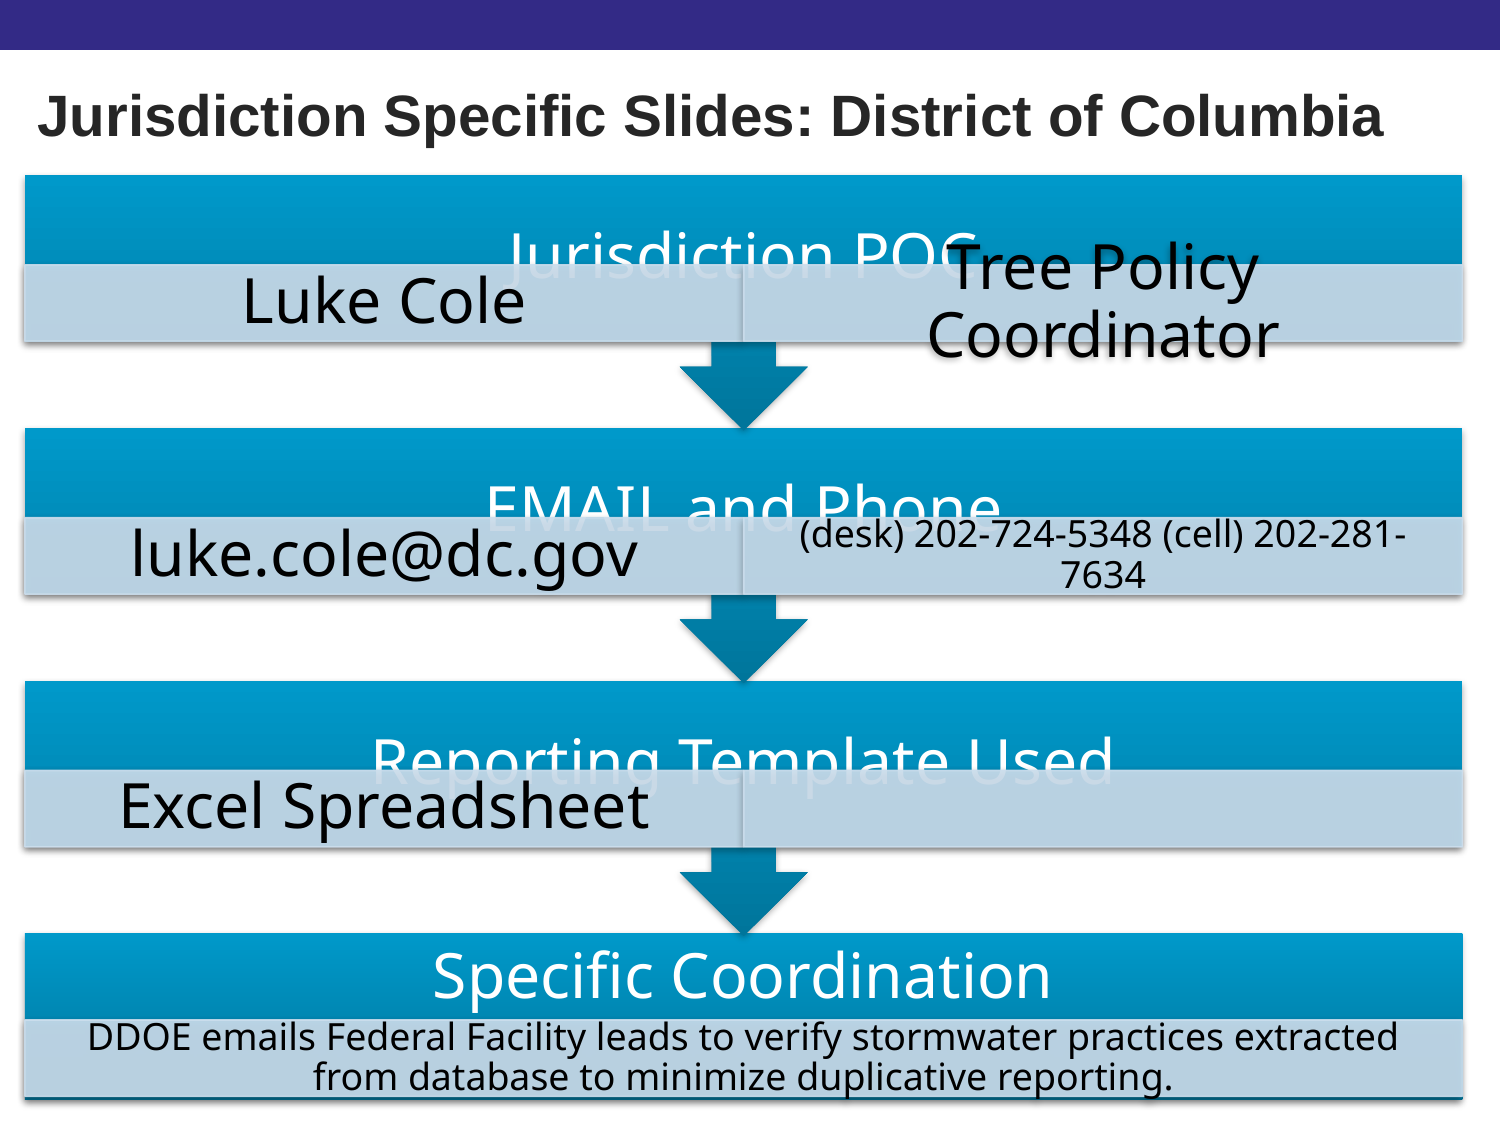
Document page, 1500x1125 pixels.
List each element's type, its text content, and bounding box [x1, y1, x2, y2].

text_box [24, 174, 1463, 1101]
title Jurisdiction Specific Slides: District of Columbia [37, 62, 1463, 174]
